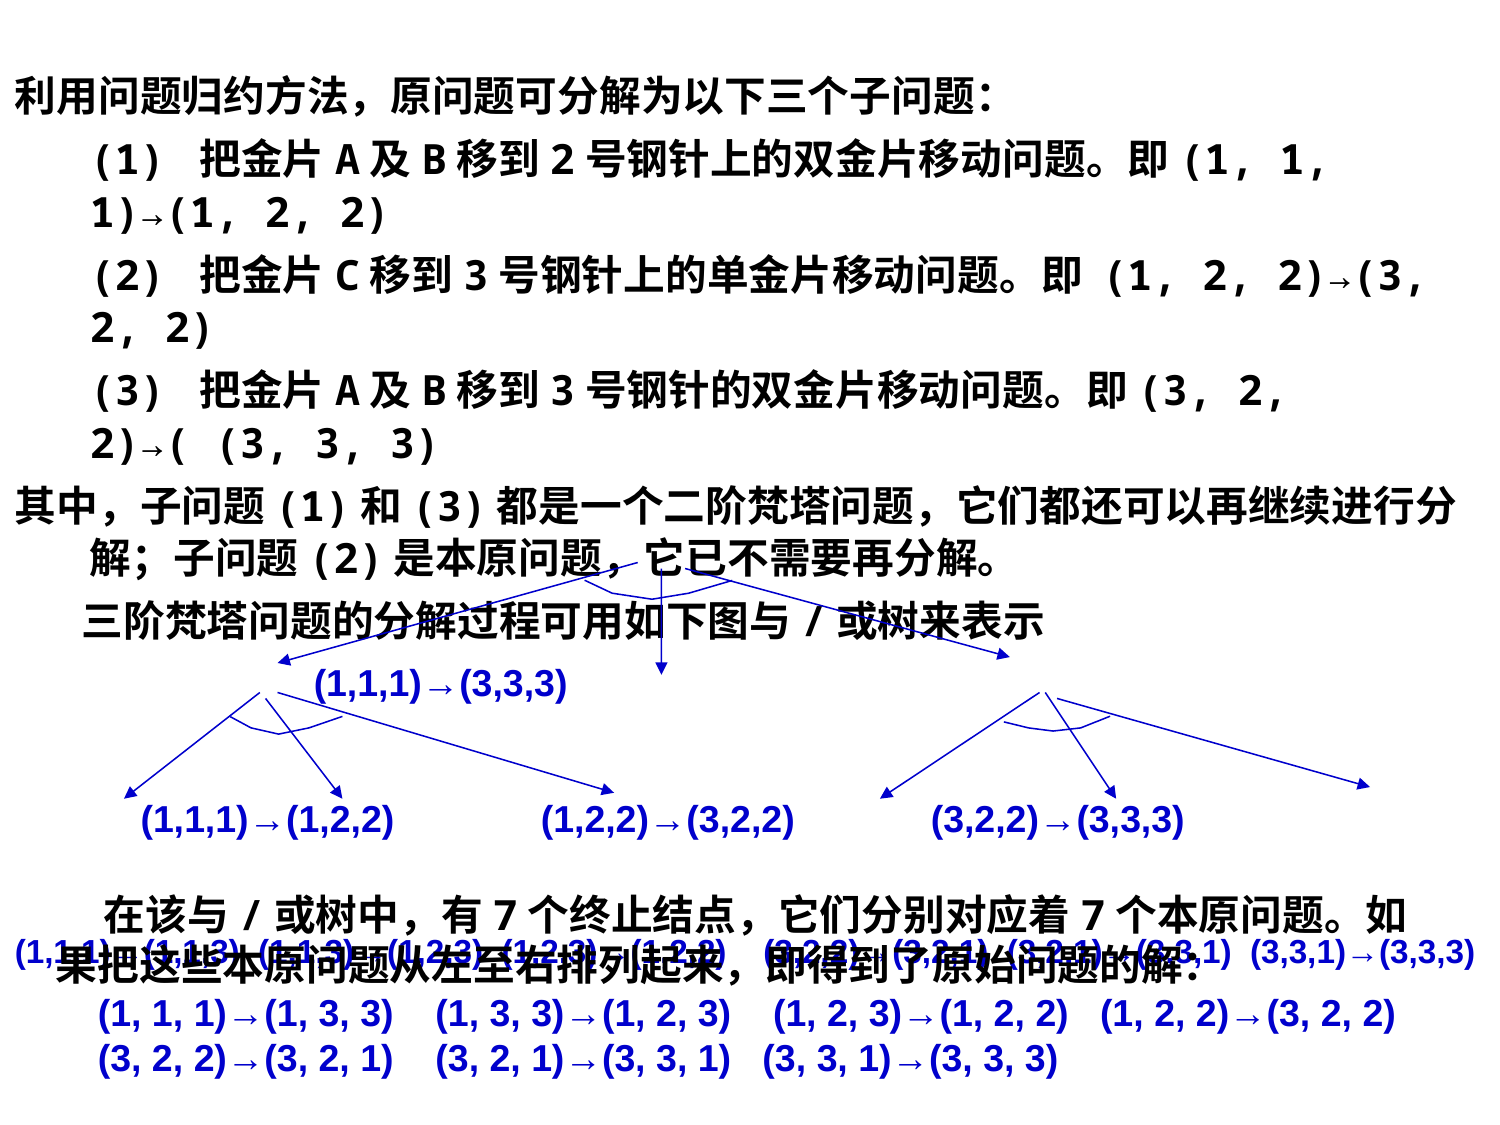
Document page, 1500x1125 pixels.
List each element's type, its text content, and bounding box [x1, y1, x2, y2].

text_box 在该与/或树中，有7个终止结点，它们分别对应着7个本原问题。如果把这些本原问题从左至右排列起来，即得到了原始问题的解： (1, 1, 1)→(1, 3, 3) (1, 3, 3)→(1, 2, 3) (1, 2, 3)→(1, 2, 2) (1, 2, 2)→(3, 2, 2) (3, 2, 2)→(3, 2, 1) (3, 2, 1)→(3, 3, 1) (3, 3, 1)→(3, 3, 3) [41, 881, 1453, 1087]
text_box [1056, 698, 1371, 790]
text_box [230, 716, 343, 735]
text_box [1070, 730, 1117, 799]
text_box [123, 692, 260, 799]
text_box [277, 692, 615, 796]
text_box [291, 732, 343, 799]
text_box [731, 581, 1010, 660]
text_box [1003, 716, 1111, 732]
text_box [584, 580, 733, 600]
text_box [277, 562, 638, 666]
text_box 利用问题归约方法，原问题可分解为以下三个子问题： (1) 把金片A及B移到2号钢针上的双金片移动问题。即(1, 1, 1)→(1, 2, 2) (2) 把金片C移到3号钢针上的单金片移动问题。即 (1, 2, 2)→(3, 2, 2) (3) 把金片A及B移到3号钢针的双金片移动问题。即(3, 2, 2)→( (3, 3, 3) 其中，子问题(1)和(3)都是一个二阶梵塔问题，它们都还可以再继续进行分解；子问题(2)是本原问题，它已不需要再分解。 三阶梵塔问题的分解过程可用如下图与/或树来表示 (1,1,1)→(3,3,3) (1,1,1)→(1,2,2) (1,2,2)→(3,2,2) (3,2,2)→(3,3,3) (1,1,1)→(1,1,3) (1,1,3)→(1,2,3) (1,2,3)→(1,2,2) (3,2,2)→(3,2,1) (3,2,1)→(3,3,1) (3,3,1)→(3,3,3) [0, 60, 1500, 978]
text_box [879, 692, 1040, 799]
text_box [655, 598, 668, 675]
